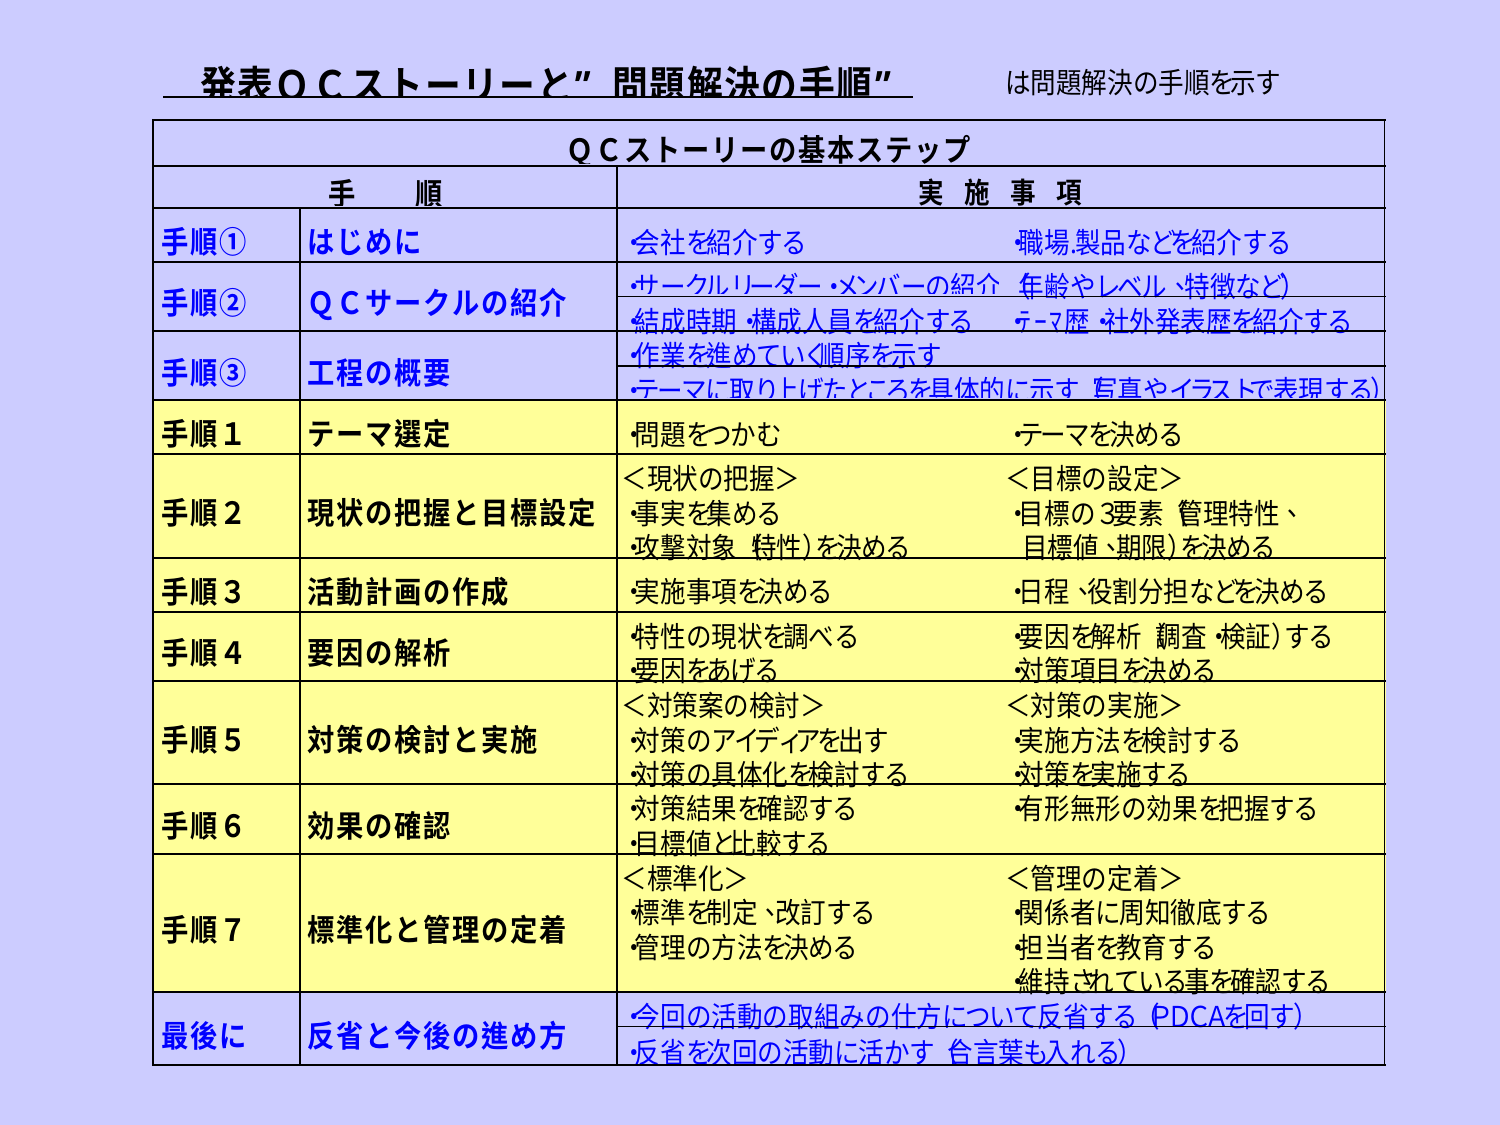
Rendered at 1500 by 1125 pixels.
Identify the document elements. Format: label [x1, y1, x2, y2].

text_box [135, 34, 1402, 1084]
